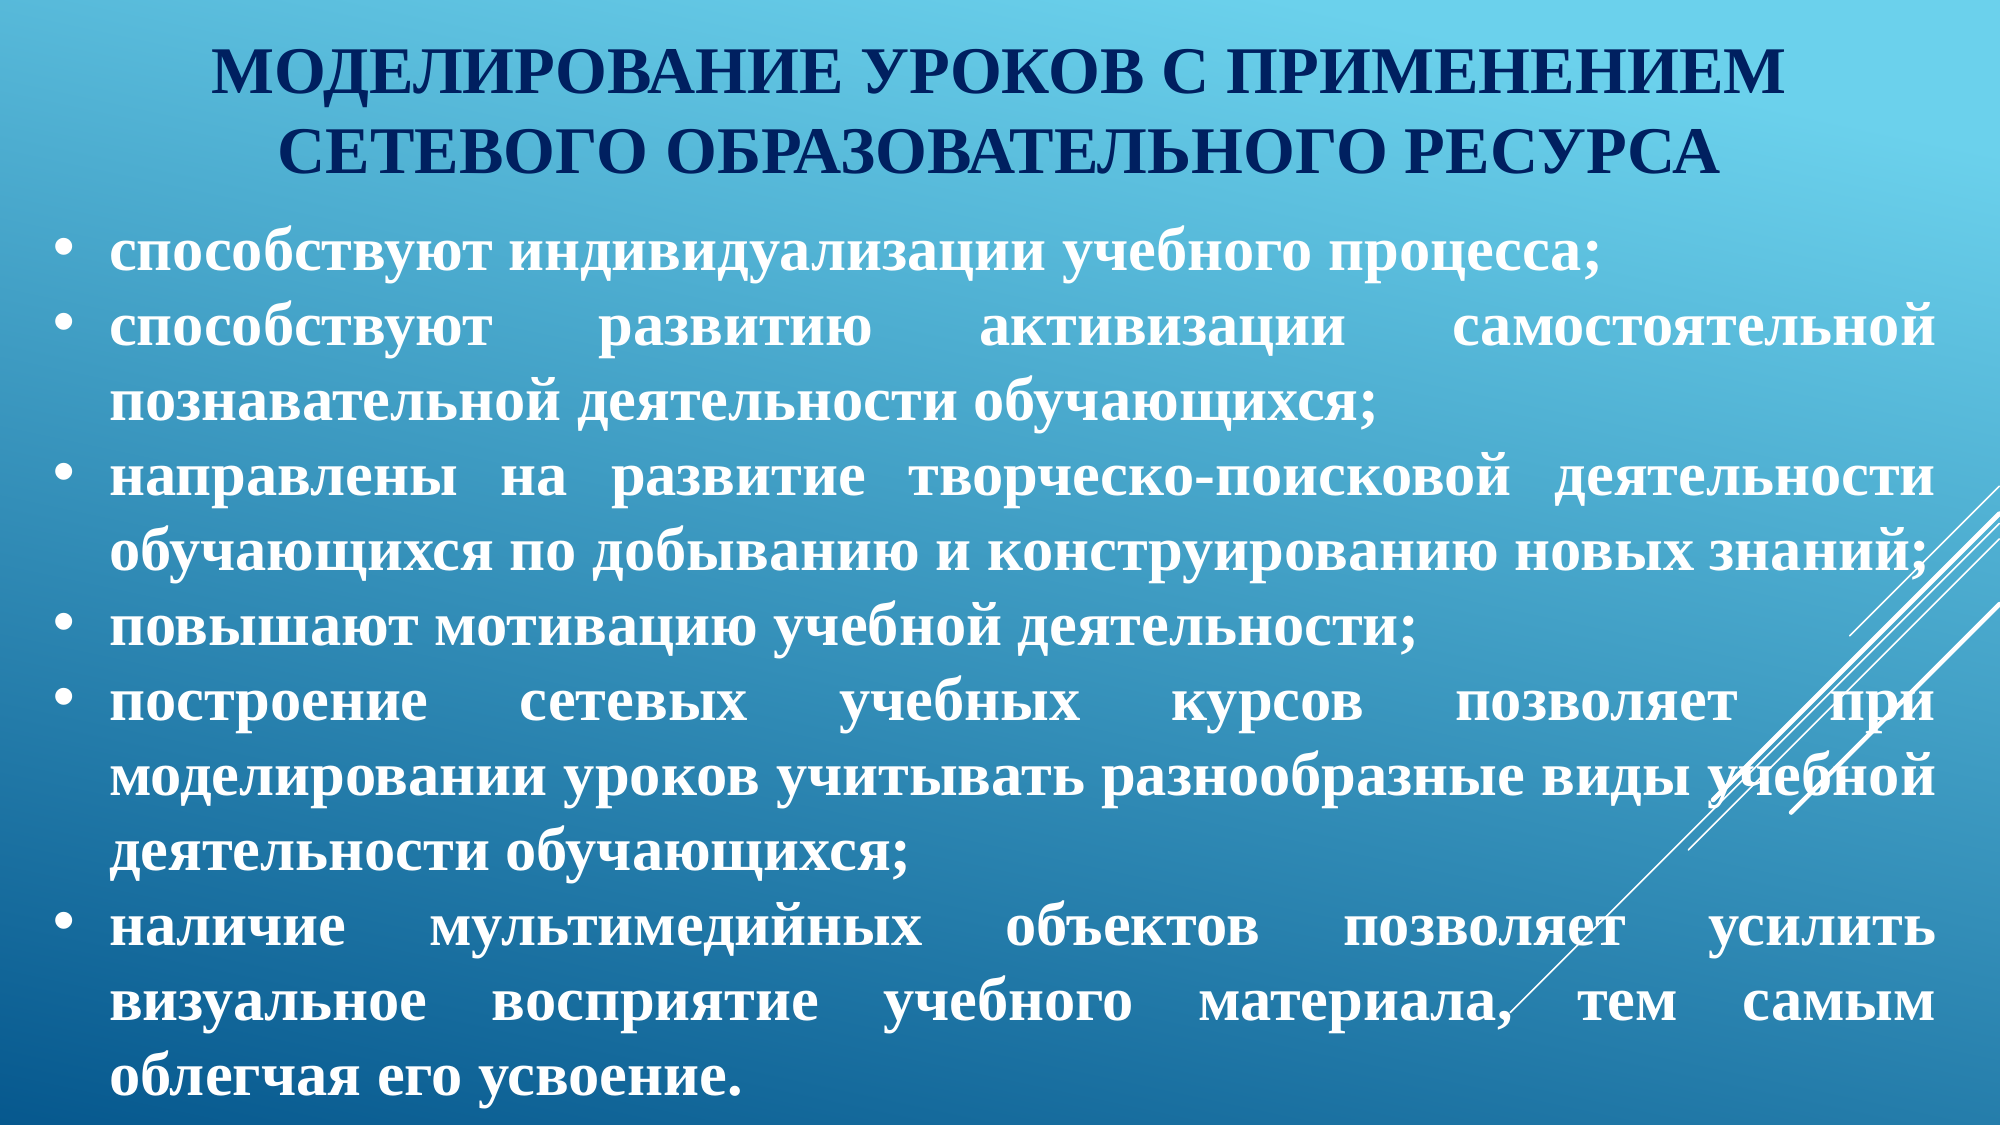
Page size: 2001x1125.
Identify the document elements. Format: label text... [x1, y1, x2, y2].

title Моделирование уроков с применением сетевого образовательного ресурса [63, 19, 1937, 196]
text_box способствуют индивидуализации учебного процесса; способствуют развитию активизации самостоятельной познавательной деятельности обучающихся; направлены на развитие творческо-поисковой деятельности обучающихся по добыванию и конструированию новых знаний; повышают мотивацию учебной деятельности; построение сетевых учебных курсов позволяет при моделировании уроков учитывать разнообразные виды учебной деятельности обучающихся; наличие мультимедийных объектов позволяет усилить визуальное восприятие учебного материала, тем самым облегчая его усвоение. [38, 201, 1953, 1116]
